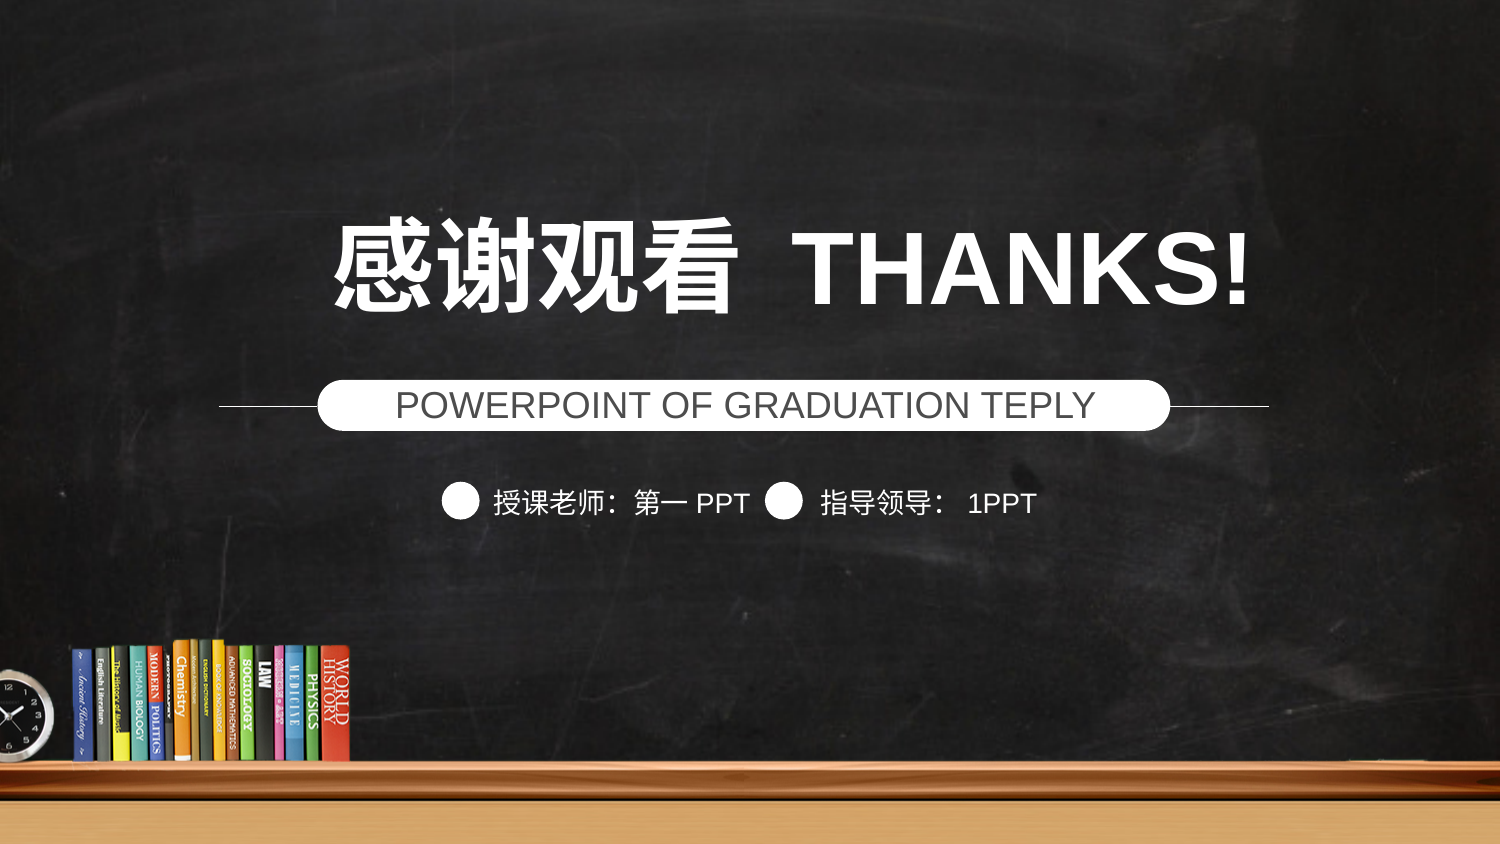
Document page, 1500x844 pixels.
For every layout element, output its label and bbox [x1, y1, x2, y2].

text_box [441, 481, 480, 520]
text_box [764, 481, 804, 520]
picture [0, 0, 1500, 844]
